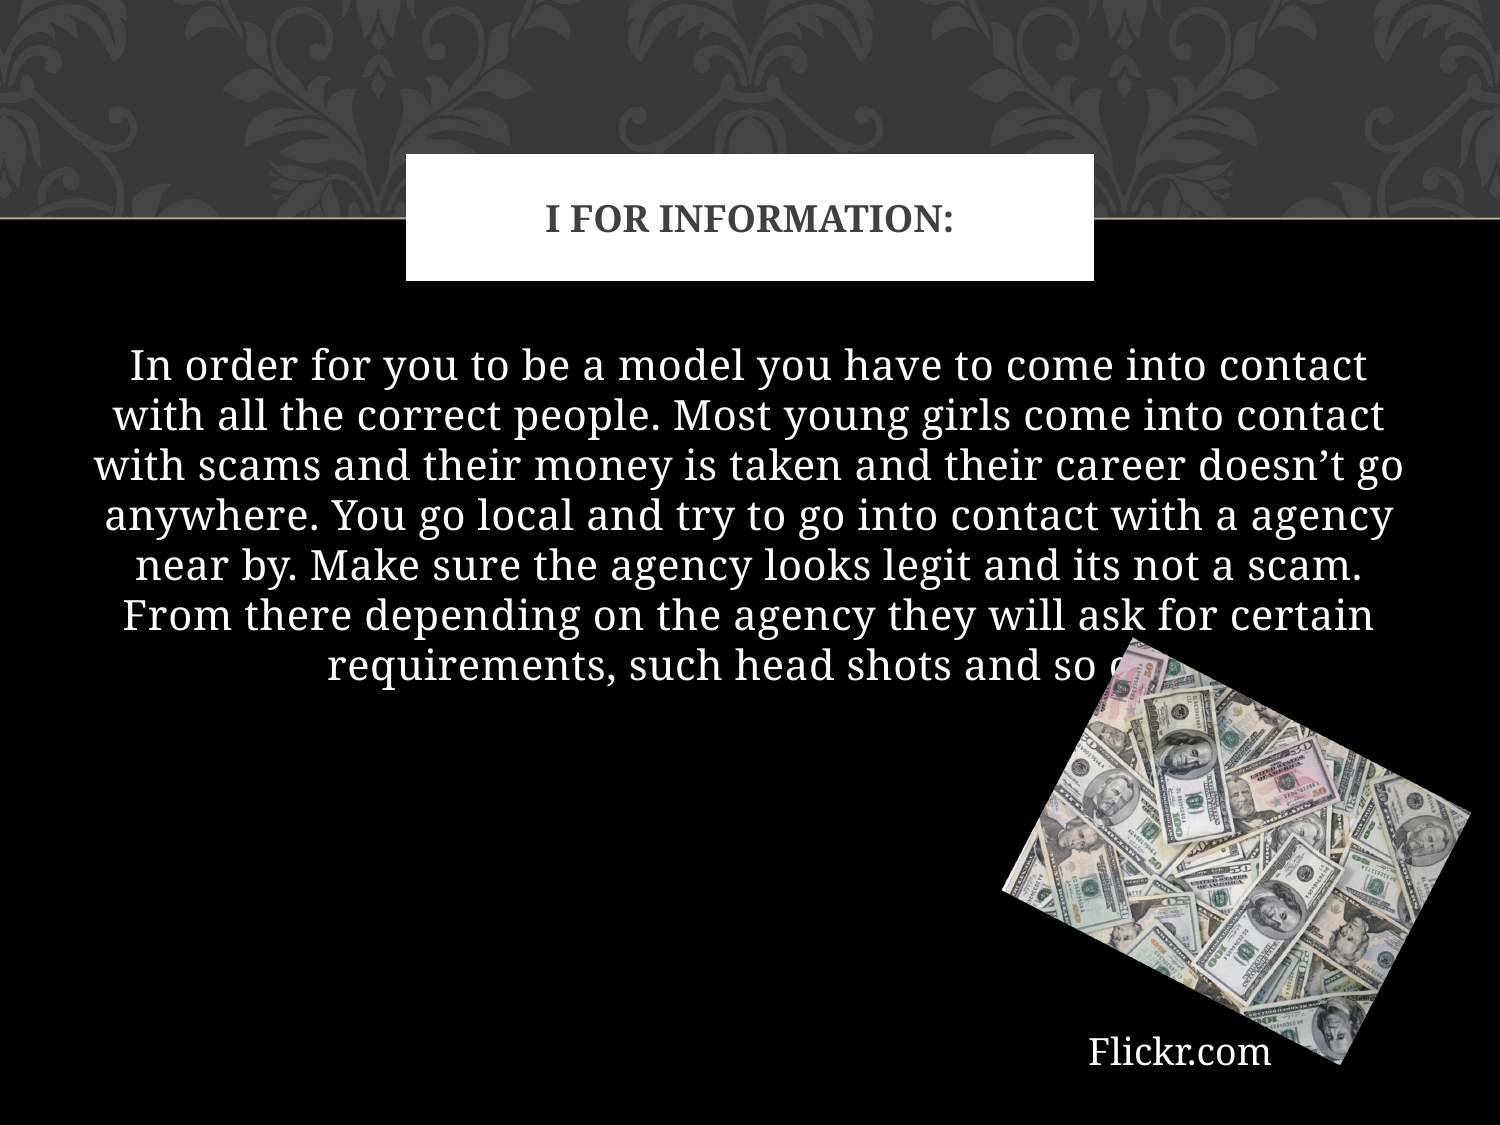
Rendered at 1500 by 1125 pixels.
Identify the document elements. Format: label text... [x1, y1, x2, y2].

picture [1002, 638, 1470, 1064]
text_box Flickr.com [1073, 1020, 1288, 1081]
title I for information: [406, 154, 1094, 281]
list In order for you to be a model you have to come into contact with all the correct people. Most young girls come into contact with scams and their money is taken and their career doesn’t go anywhere. You go local and try to go into contact with a agency near by. Make sure the agency looks legit and its not a scam. From there depending on the agency they will ask for certain requirements, such head shots and so on. [75, 331, 1425, 1000]
